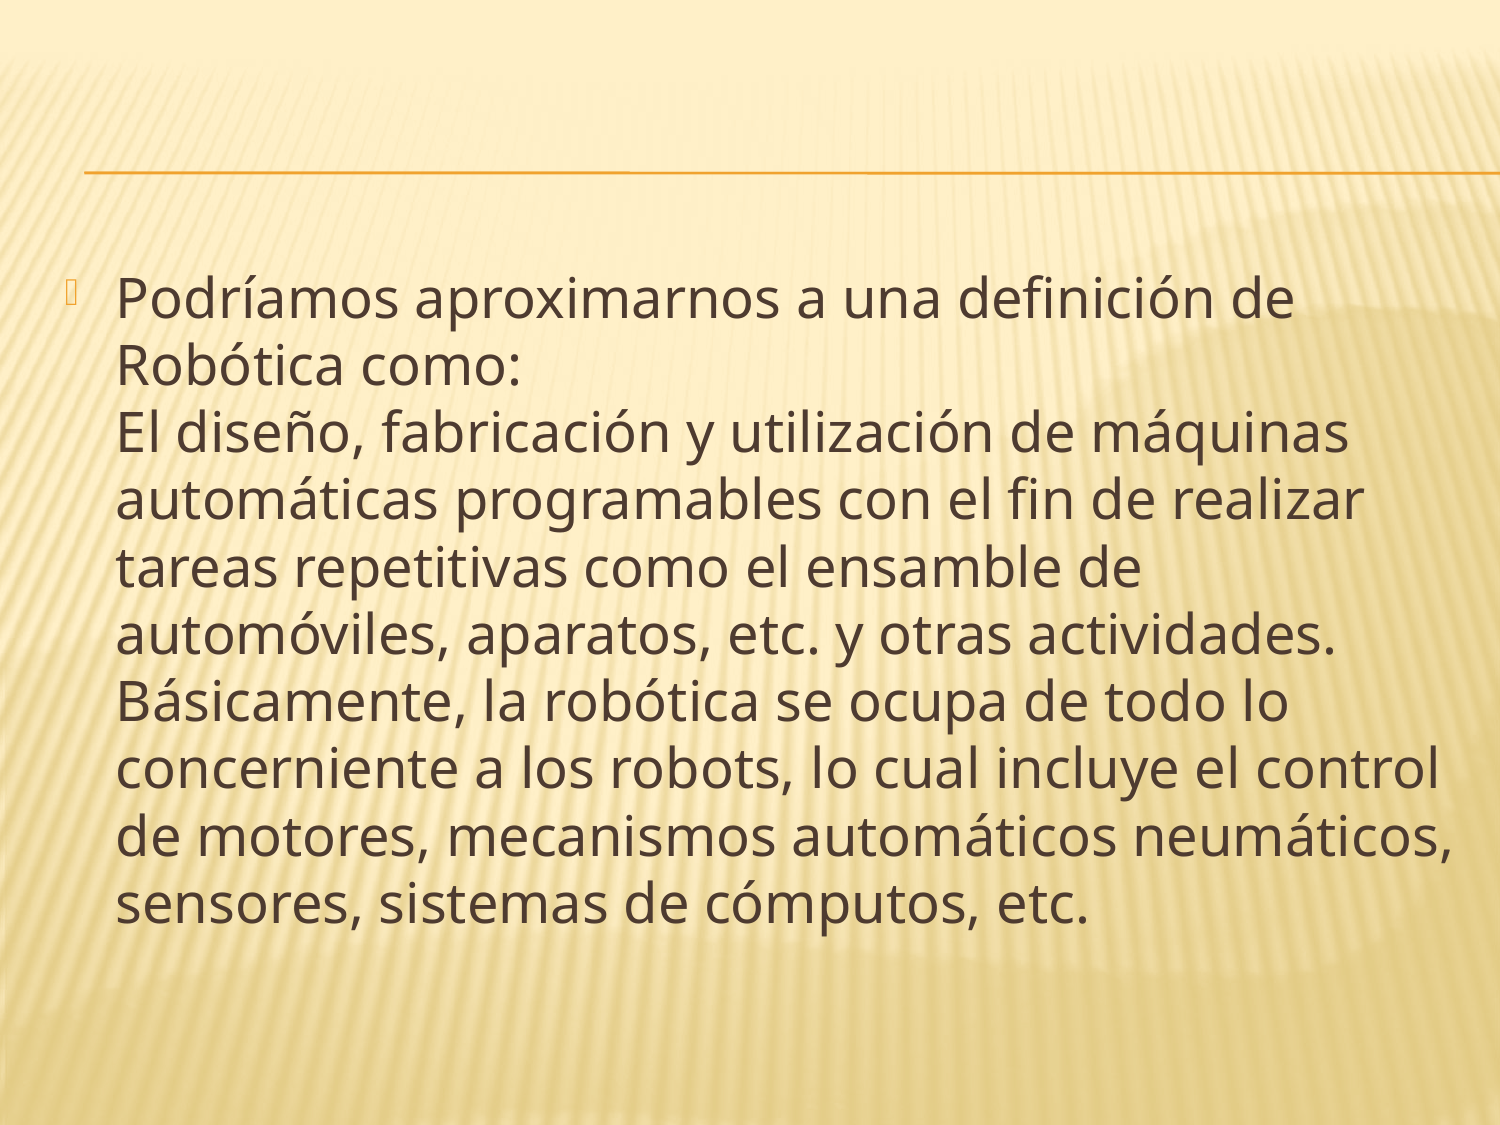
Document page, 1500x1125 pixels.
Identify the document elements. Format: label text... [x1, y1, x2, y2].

list Podríamos aproximarnos a una definición de Robótica como: El diseño, fabricación y utilización de máquinas automáticas programables con el fin de realizar tareas repetitivas como el ensamble de automóviles, aparatos, etc. y otras actividades. Básicamente, la robótica se ocupa de todo lo concerniente a los robots, lo cual incluye el control de motores, mecanismos automáticos neumáticos, sensores, sistemas de cómputos, etc. [50, 254, 1475, 998]
